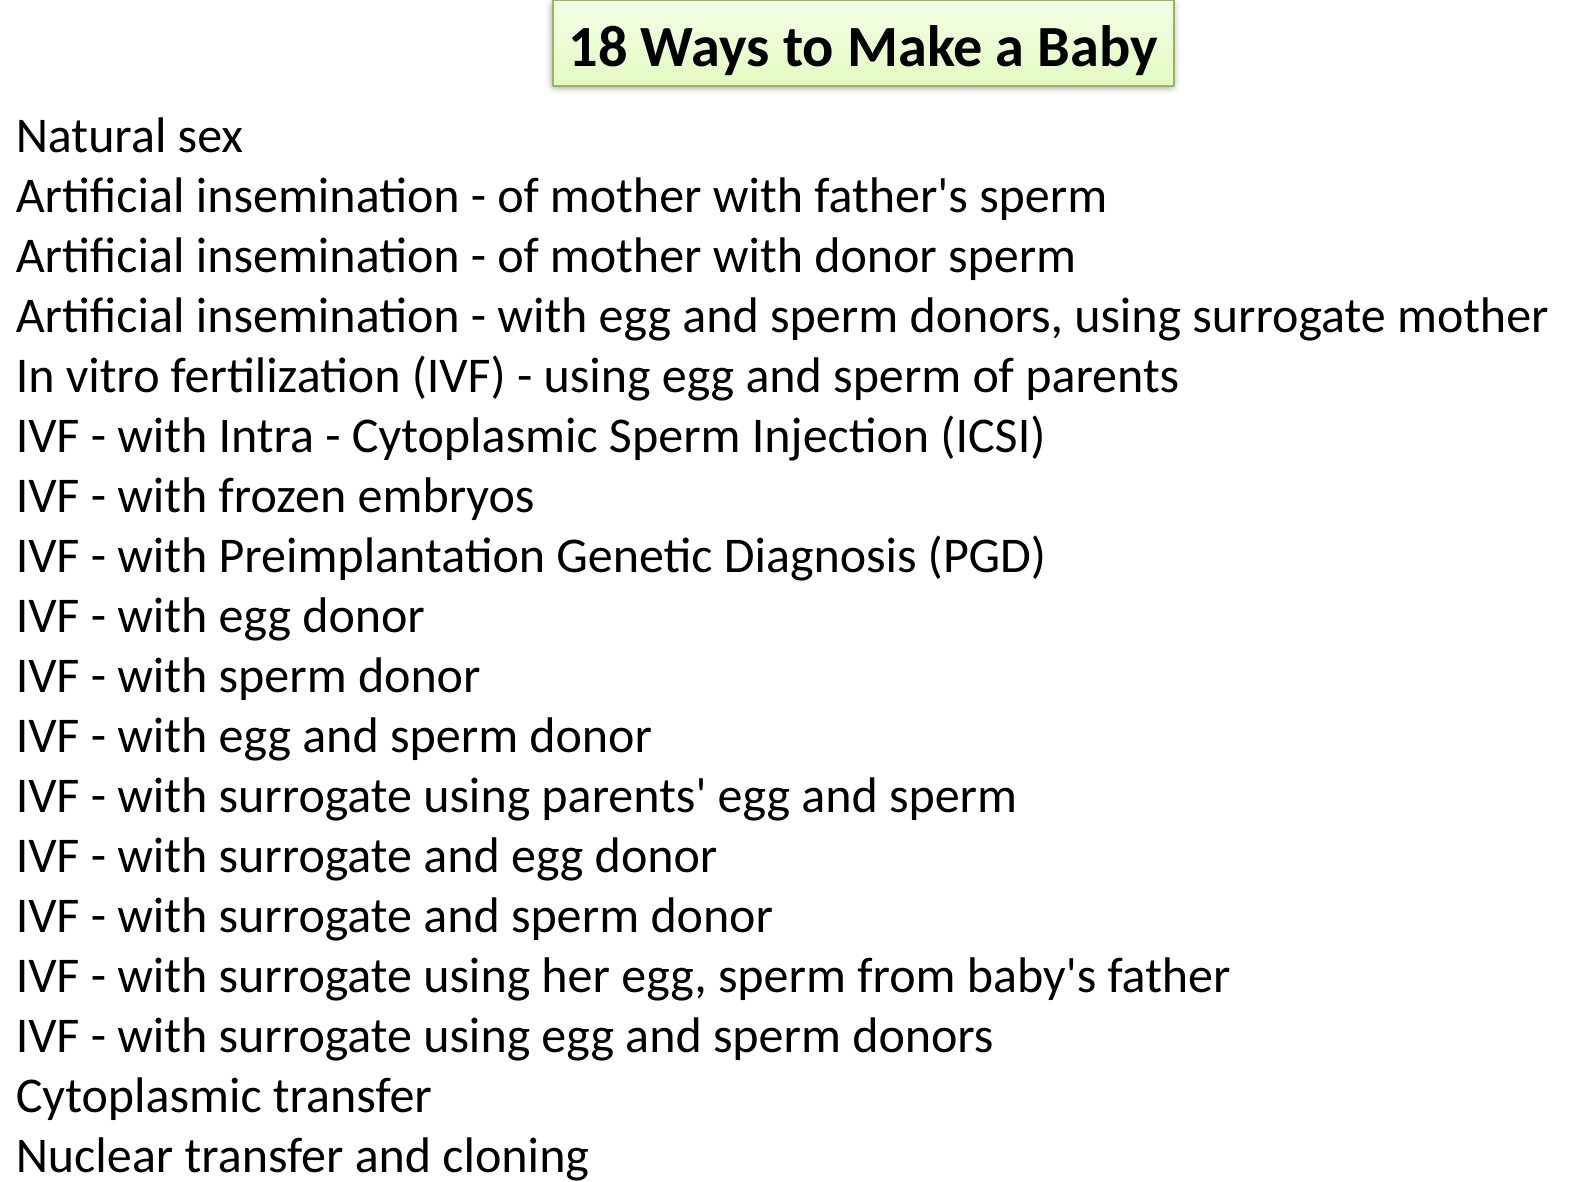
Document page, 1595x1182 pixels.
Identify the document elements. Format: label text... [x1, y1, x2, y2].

text_box Natural sex Artificial insemination - of mother with father's sperm Artificial insemination - of mother with donor sperm Artificial insemination - with egg and sperm donors, using surrogate mother In vitro fertilization (IVF) - using egg and sperm of parents IVF - with Intra - Cytoplasmic Sperm Injection (ICSI) IVF - with frozen embryos IVF - with Preimplantation Genetic Diagnosis (PGD) IVF - with egg donor IVF - with sperm donor IVF - with egg and sperm donor IVF - with surrogate using parents' egg and sperm IVF - with surrogate and egg donor IVF - with surrogate and sperm donor IVF - with surrogate using her egg, sperm from baby's father IVF - with surrogate using egg and sperm donors Cytoplasmic transfer Nuclear transfer and cloning [0, 94, 1595, 1182]
text_box 18 Ways to Make a Baby [552, 0, 1175, 87]
